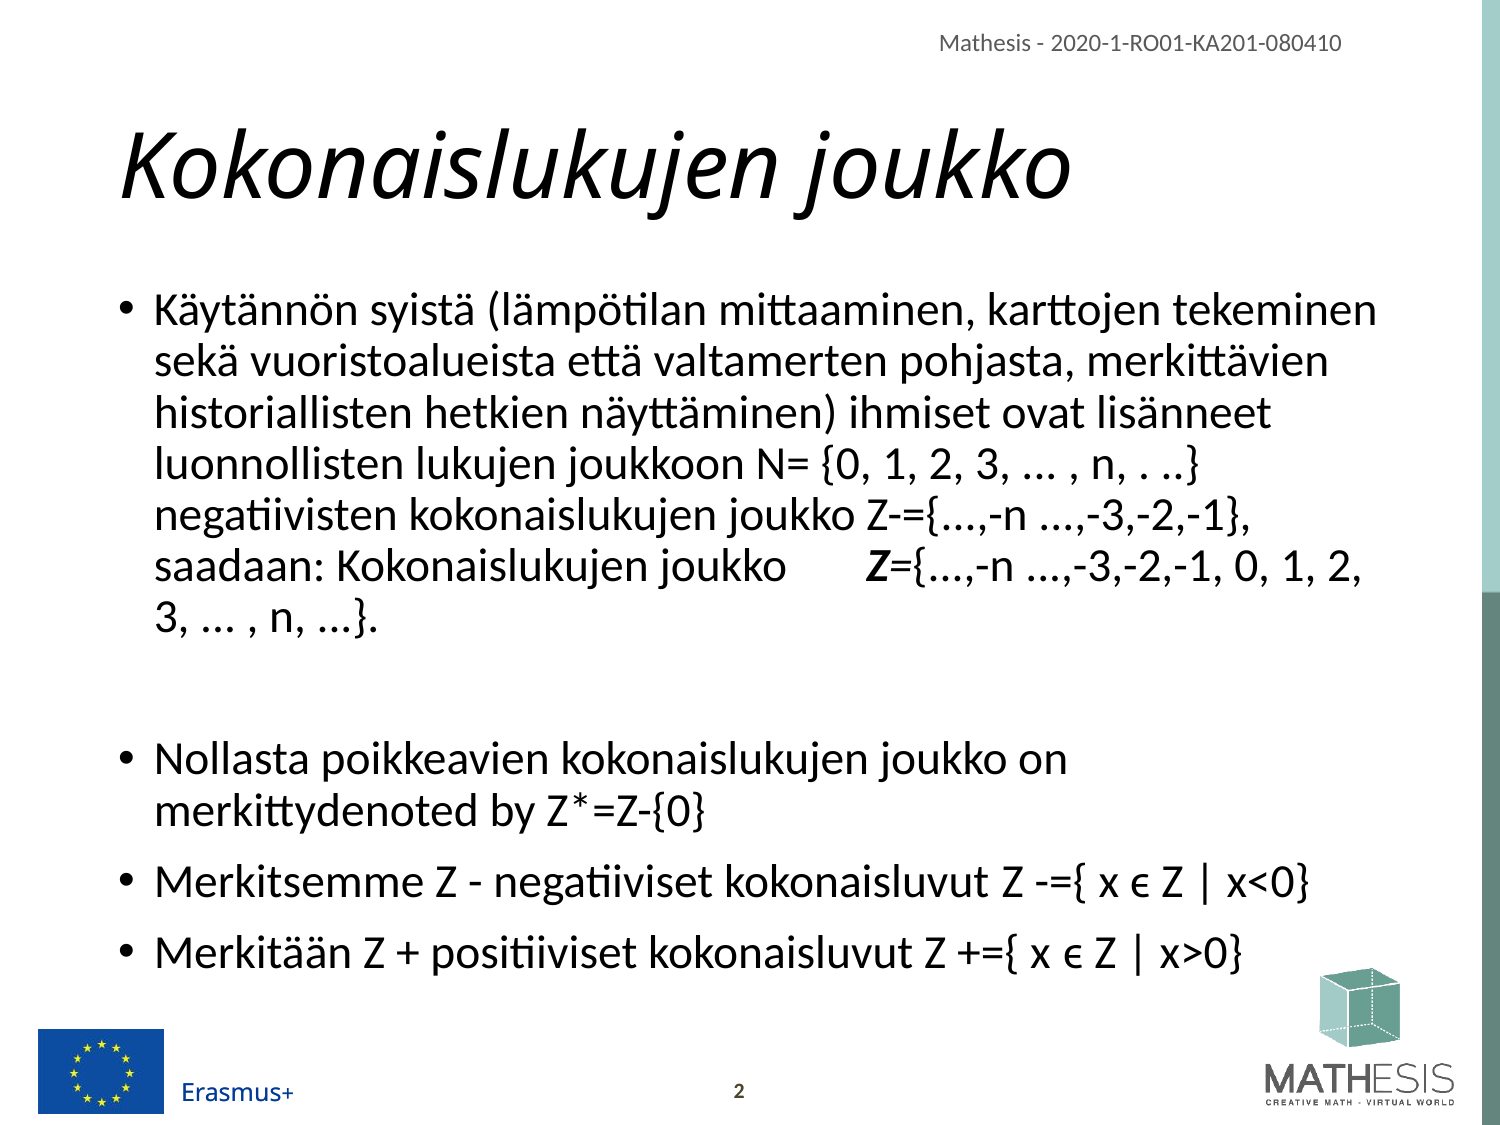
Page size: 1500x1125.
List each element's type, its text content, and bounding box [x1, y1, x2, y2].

list Käytännön syistä (lämpötilan mittaaminen, karttojen tekeminen sekä vuoristoalueista että valtamerten pohjasta, merkittävien historiallisten hetkien näyttäminen) ihmiset ovat lisänneet luonnollisten lukujen joukkoon N= {0, 1, 2, 3, ... , n, . ..} negatiivisten kokonaislukujen joukko Z-={...,-n ...,-3,-2,-1}, saadaan: Kokonaislukujen joukko Z={...,-n ...,-3,-2,-1, 0, 1, 2, 3, ... , n, ...}. Nollasta poikkeavien kokonaislukujen joukko on merkittydenoted by Z*=Z-{0} Merkitsemme Z - negatiiviset kokonaisluvut Z -={ x ϵ Z | x<0} Merkitään Z + positiiviset kokonaisluvut Z +={ x ϵ Z | x>0} [103, 277, 1397, 992]
title Kokonaislukujen joukko [103, 59, 1397, 277]
picture [38, 1029, 164, 1114]
